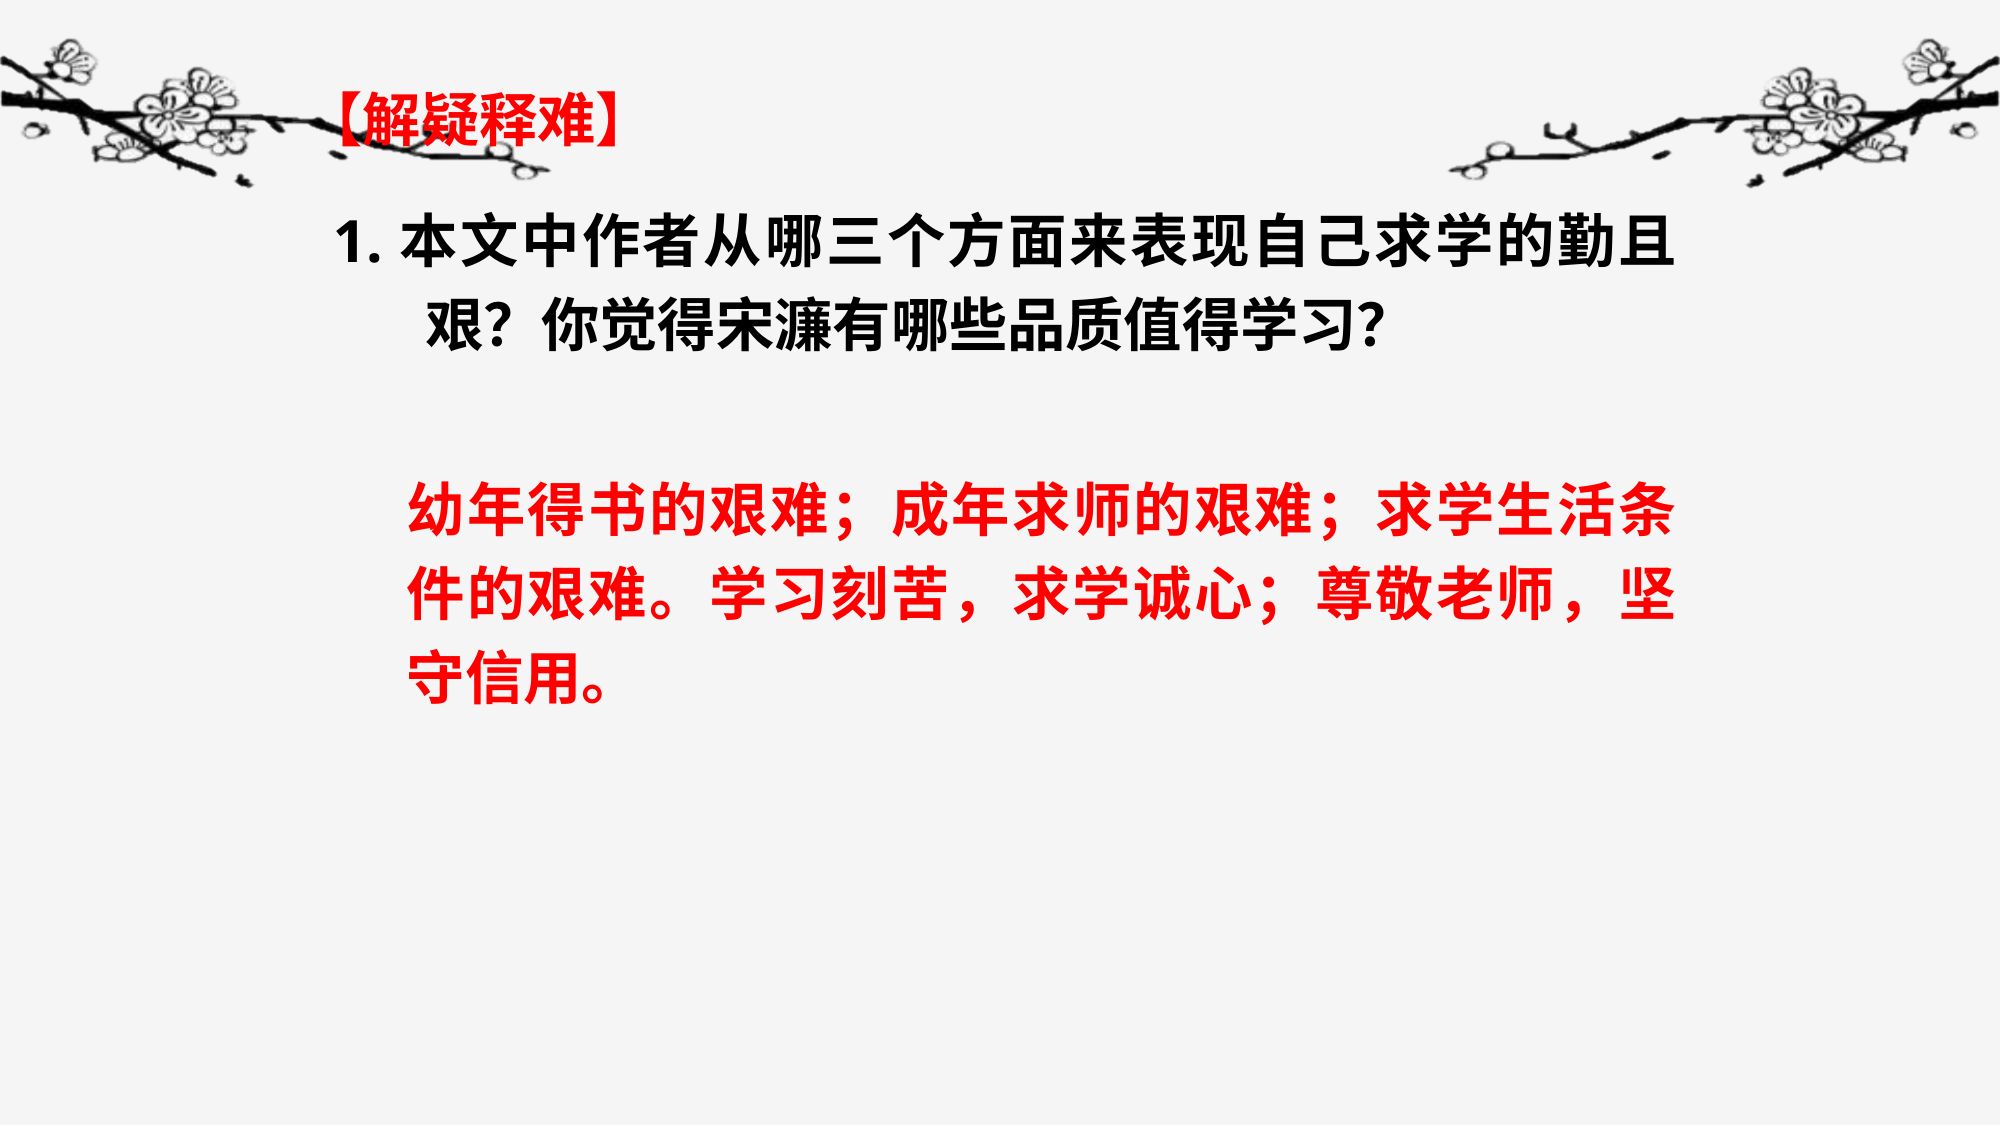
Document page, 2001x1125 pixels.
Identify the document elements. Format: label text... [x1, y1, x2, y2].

text_box 幼年得书的艰难；成年求师的艰难；求学生活条件的艰难。学习刻苦，求学诚心；尊敬老师，坚守信用。 [392, 452, 1692, 719]
picture [0, 0, 673, 310]
text_box 1.本文中作者从哪三个方面来表现自己求学的勤且艰？你觉得宋濂有哪些品质值得学习？ [318, 182, 1692, 366]
text_box 【解疑释难】 [289, 61, 1452, 161]
picture [1327, 0, 2000, 310]
